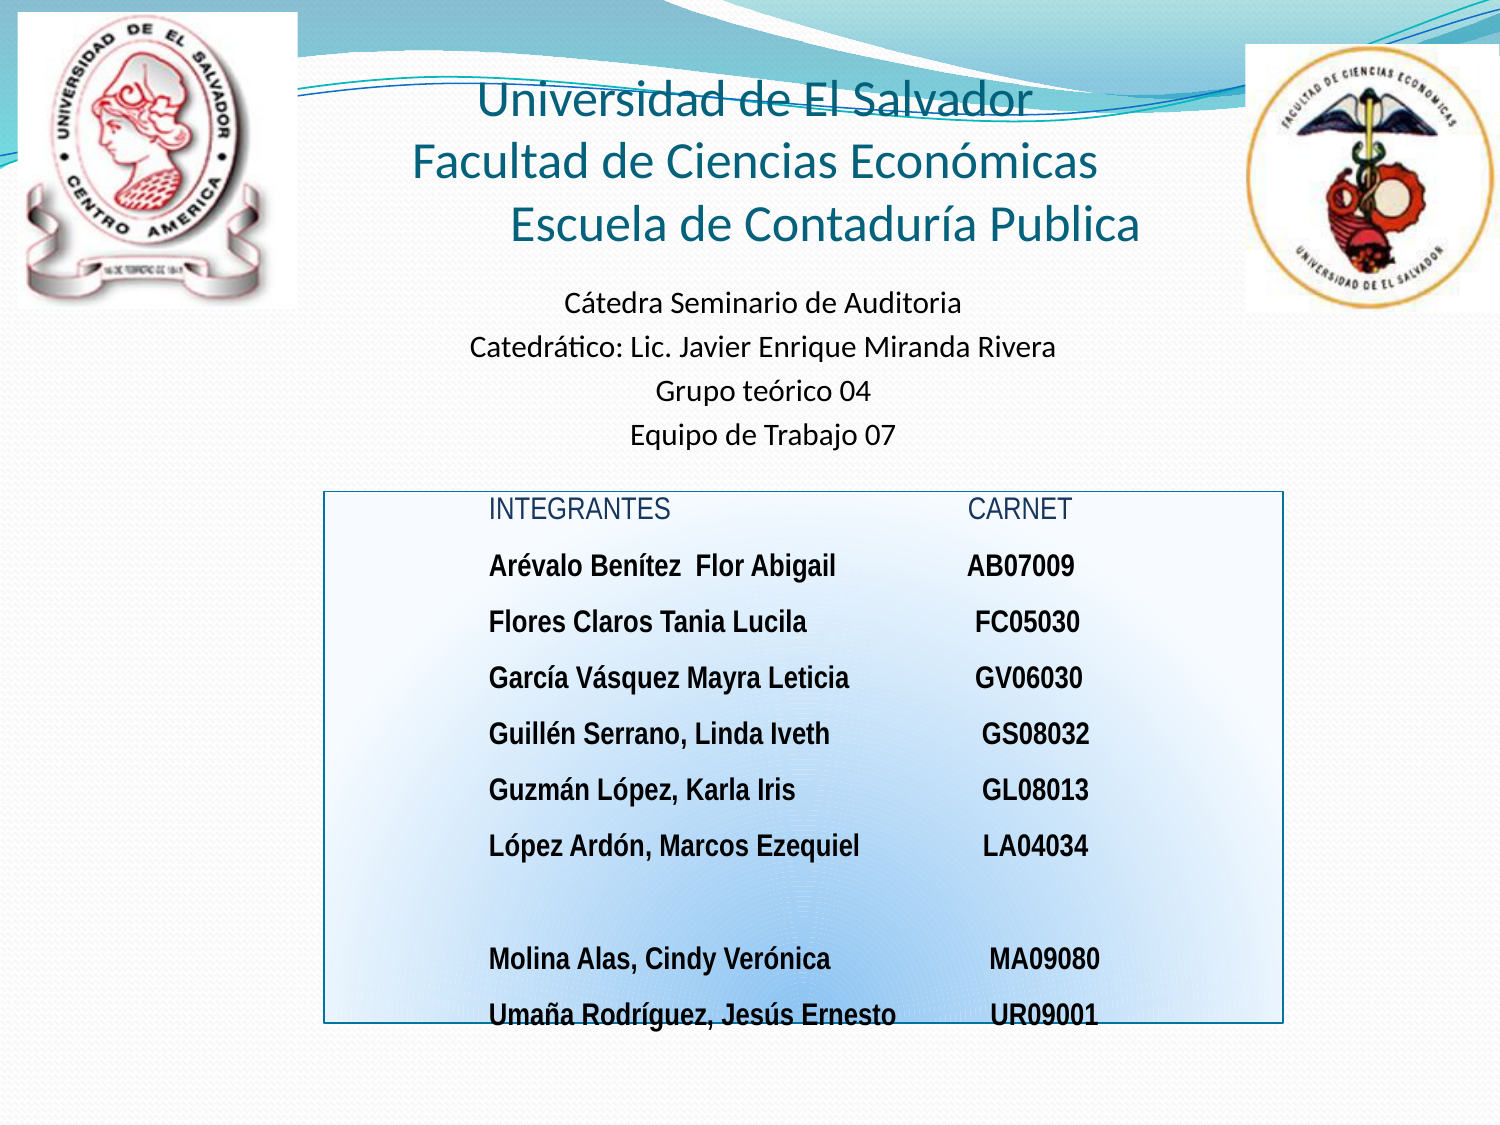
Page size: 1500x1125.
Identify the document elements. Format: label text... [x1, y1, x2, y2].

text_box INTEGRANTES CARNET Arévalo Benítez Flor Abigail AB07009 Flores Claros Tania Lucila FC05030 García Vásquez Mayra Leticia GV06030 Guillén Serrano, Linda Iveth GS08032 Guzmán López, Karla Iris GL08013 López Ardón, Marcos Ezequiel LA04034 Molina Alas, Cindy Verónica MA09080 Umaña Rodríguez, Jesús Ernesto UR09001 [323, 491, 1284, 1024]
picture [1245, 44, 1500, 313]
title Universidad de El Salvador Facultad de Ciencias Económicas Escuela de Contaduría Publica [304, 44, 1245, 231]
picture [17, 12, 298, 309]
list Cátedra Seminario de Auditoria Catedrático: Lic. Javier Enrique Miranda Rivera Grupo teórico 04 Equipo de Trabajo 07 [88, 231, 1439, 590]
